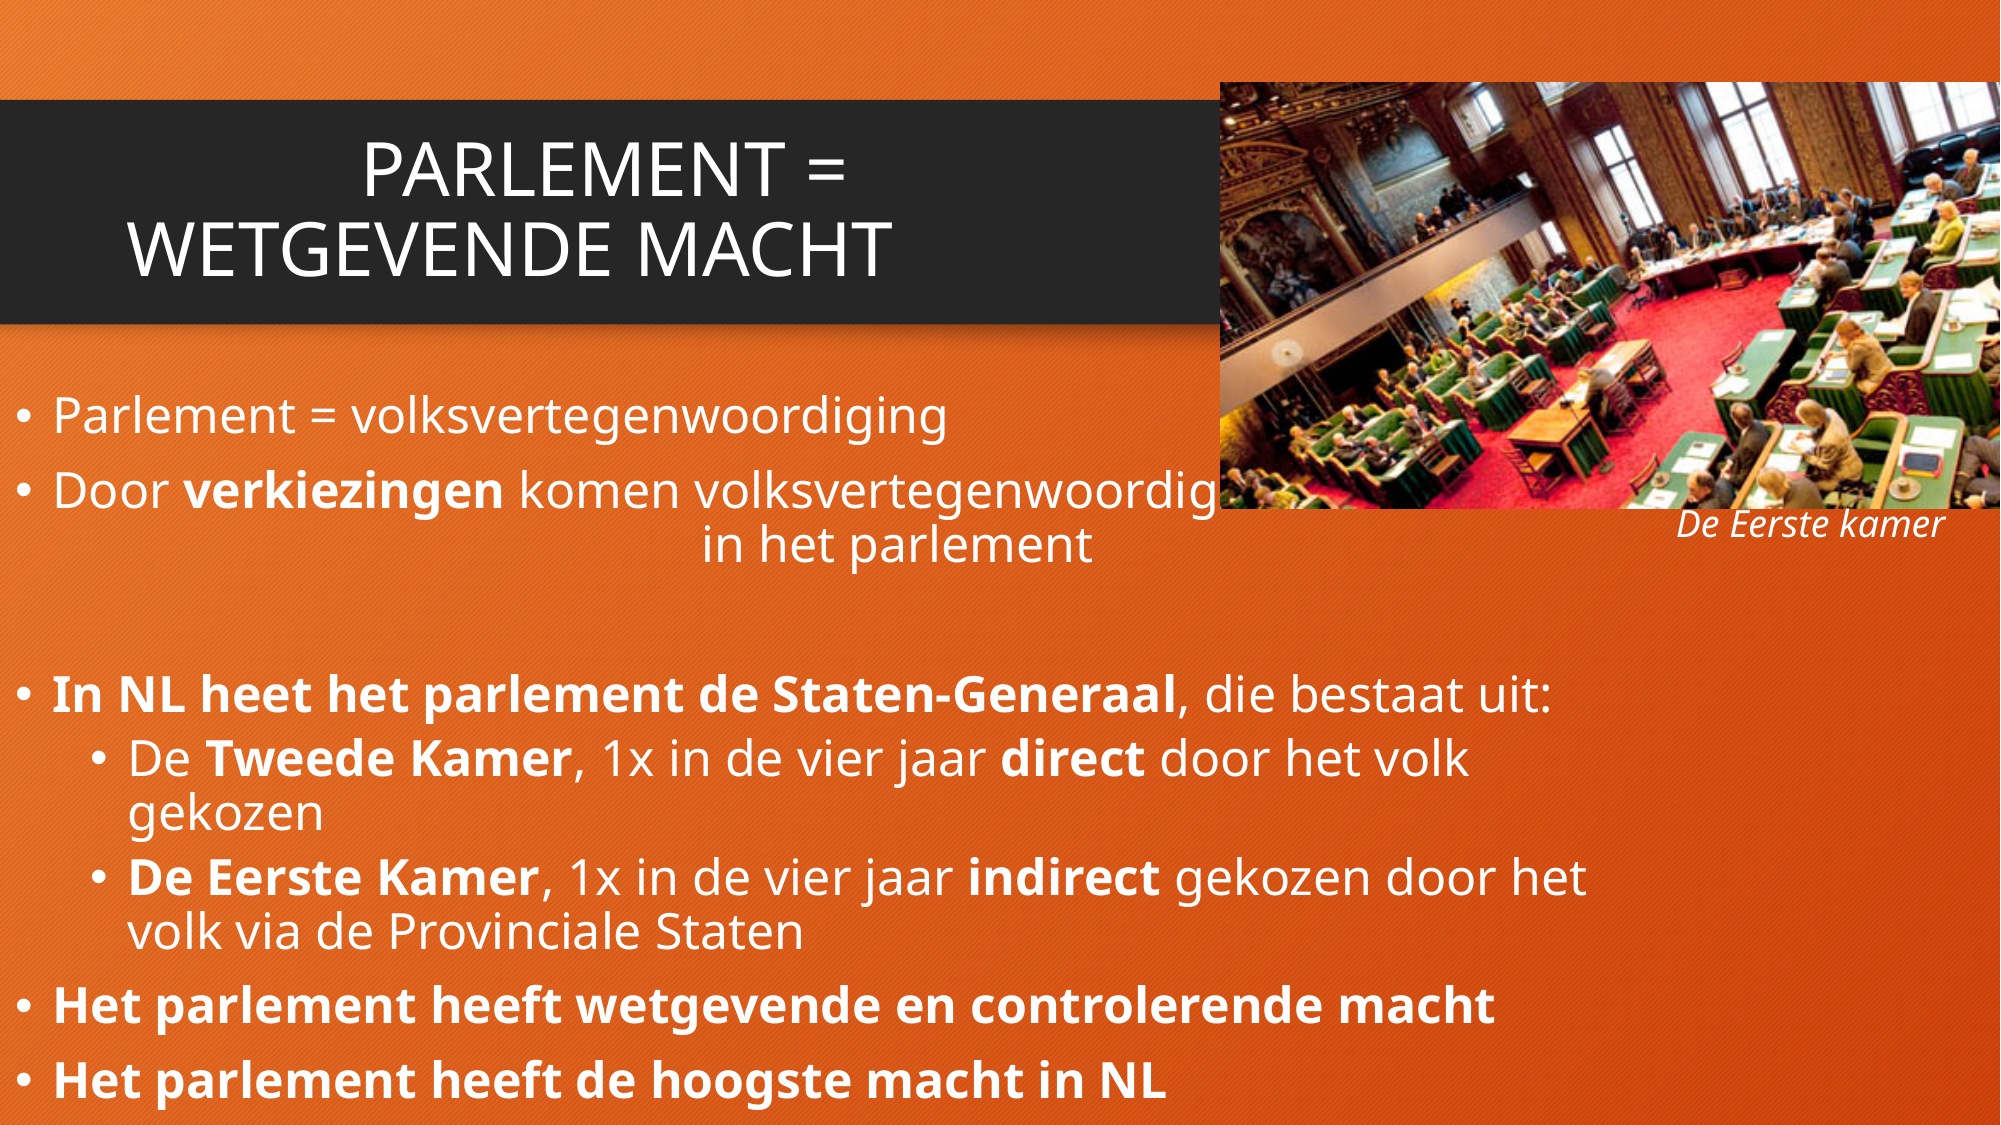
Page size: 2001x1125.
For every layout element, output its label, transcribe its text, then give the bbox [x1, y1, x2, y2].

title PARLEMENT = WETGEVENDE MACHT [111, 123, 1219, 301]
list Parlement = volksvertegenwoordiging Door verkiezingen komen volksvertegenwoordigers in het parlement In NL heet het parlement de Staten-Generaal, die bestaat uit: De Tweede Kamer, 1x in de vier jaar direct door het volk gekozen De Eerste Kamer, 1x in de vier jaar indirect gekozen door het volk via de Provinciale Staten Het parlement heeft wetgevende en controlerende macht Het parlement heeft de hoogste macht in NL [0, 383, 1689, 1125]
text_box De Eerste kamer [1660, 509, 1975, 553]
picture [0, 82, 2000, 509]
